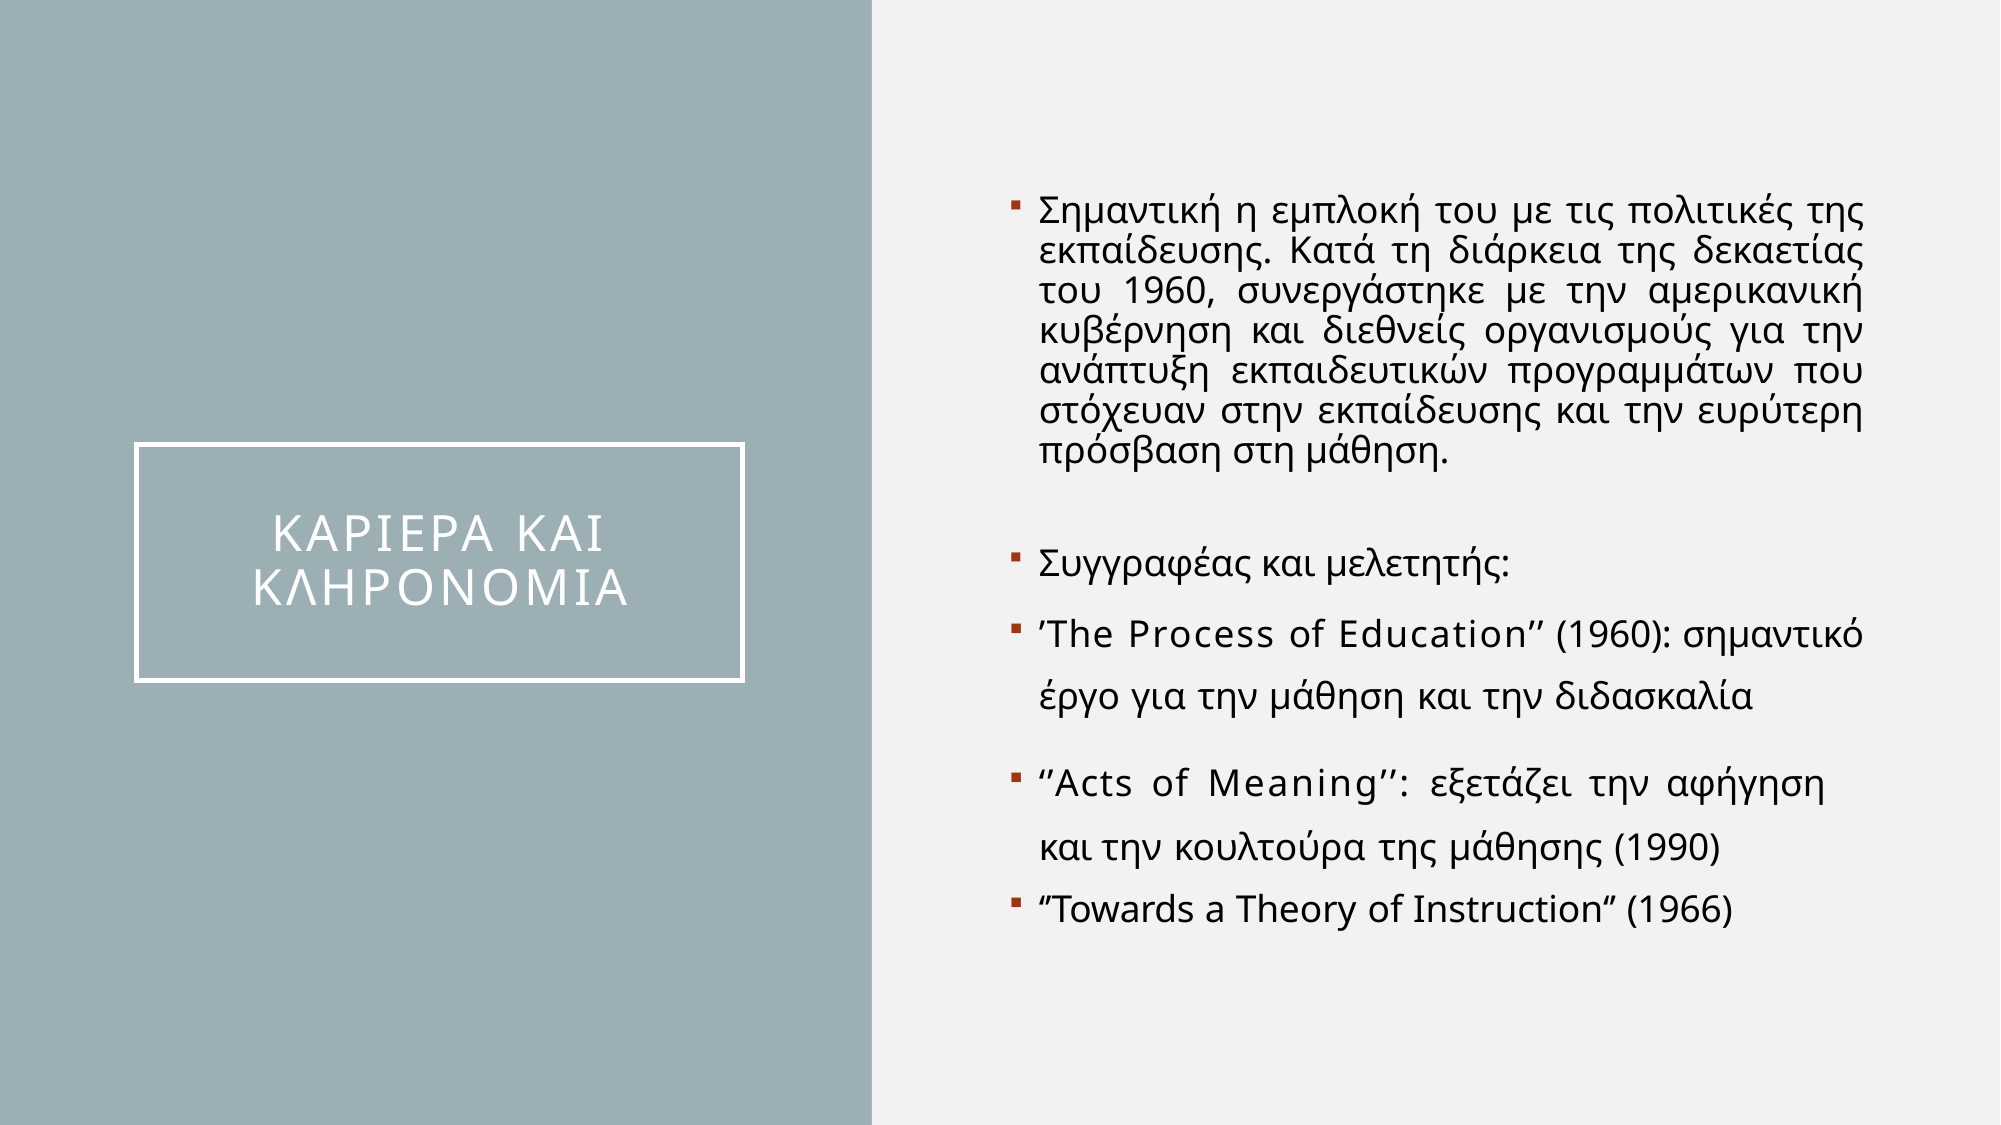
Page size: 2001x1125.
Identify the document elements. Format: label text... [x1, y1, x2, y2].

list Σημαντική η εμπλοκή του με τις πολιτικές της εκπαίδευσης. Κατά τη διάρκεια της δεκαετίας του 1960, συνεργάστηκε με την αμερικανική κυβέρνηση και διεθνείς οργανισμούς για την ανάπτυξη εκπαιδευτικών προγραμμάτων που στόχευαν στην εκπαίδευσης και την ευρύτερη πρόσβαση στη μάθηση. Συγγραφέας και μελετητής: ’The Process of Education’’ (1960): σημαντικό έργο για την μάθηση και την διδασκαλία ‘’Acts of Meaning’’: εξετάζει την αφήγηση και την κουλτούρα της μάθησης (1990) ‘’Towards a Theory of Instruction‘’ (1966) [992, 131, 1880, 994]
text_box [871, 0, 2000, 1125]
title Καριερα και κληρονομια [134, 442, 745, 683]
